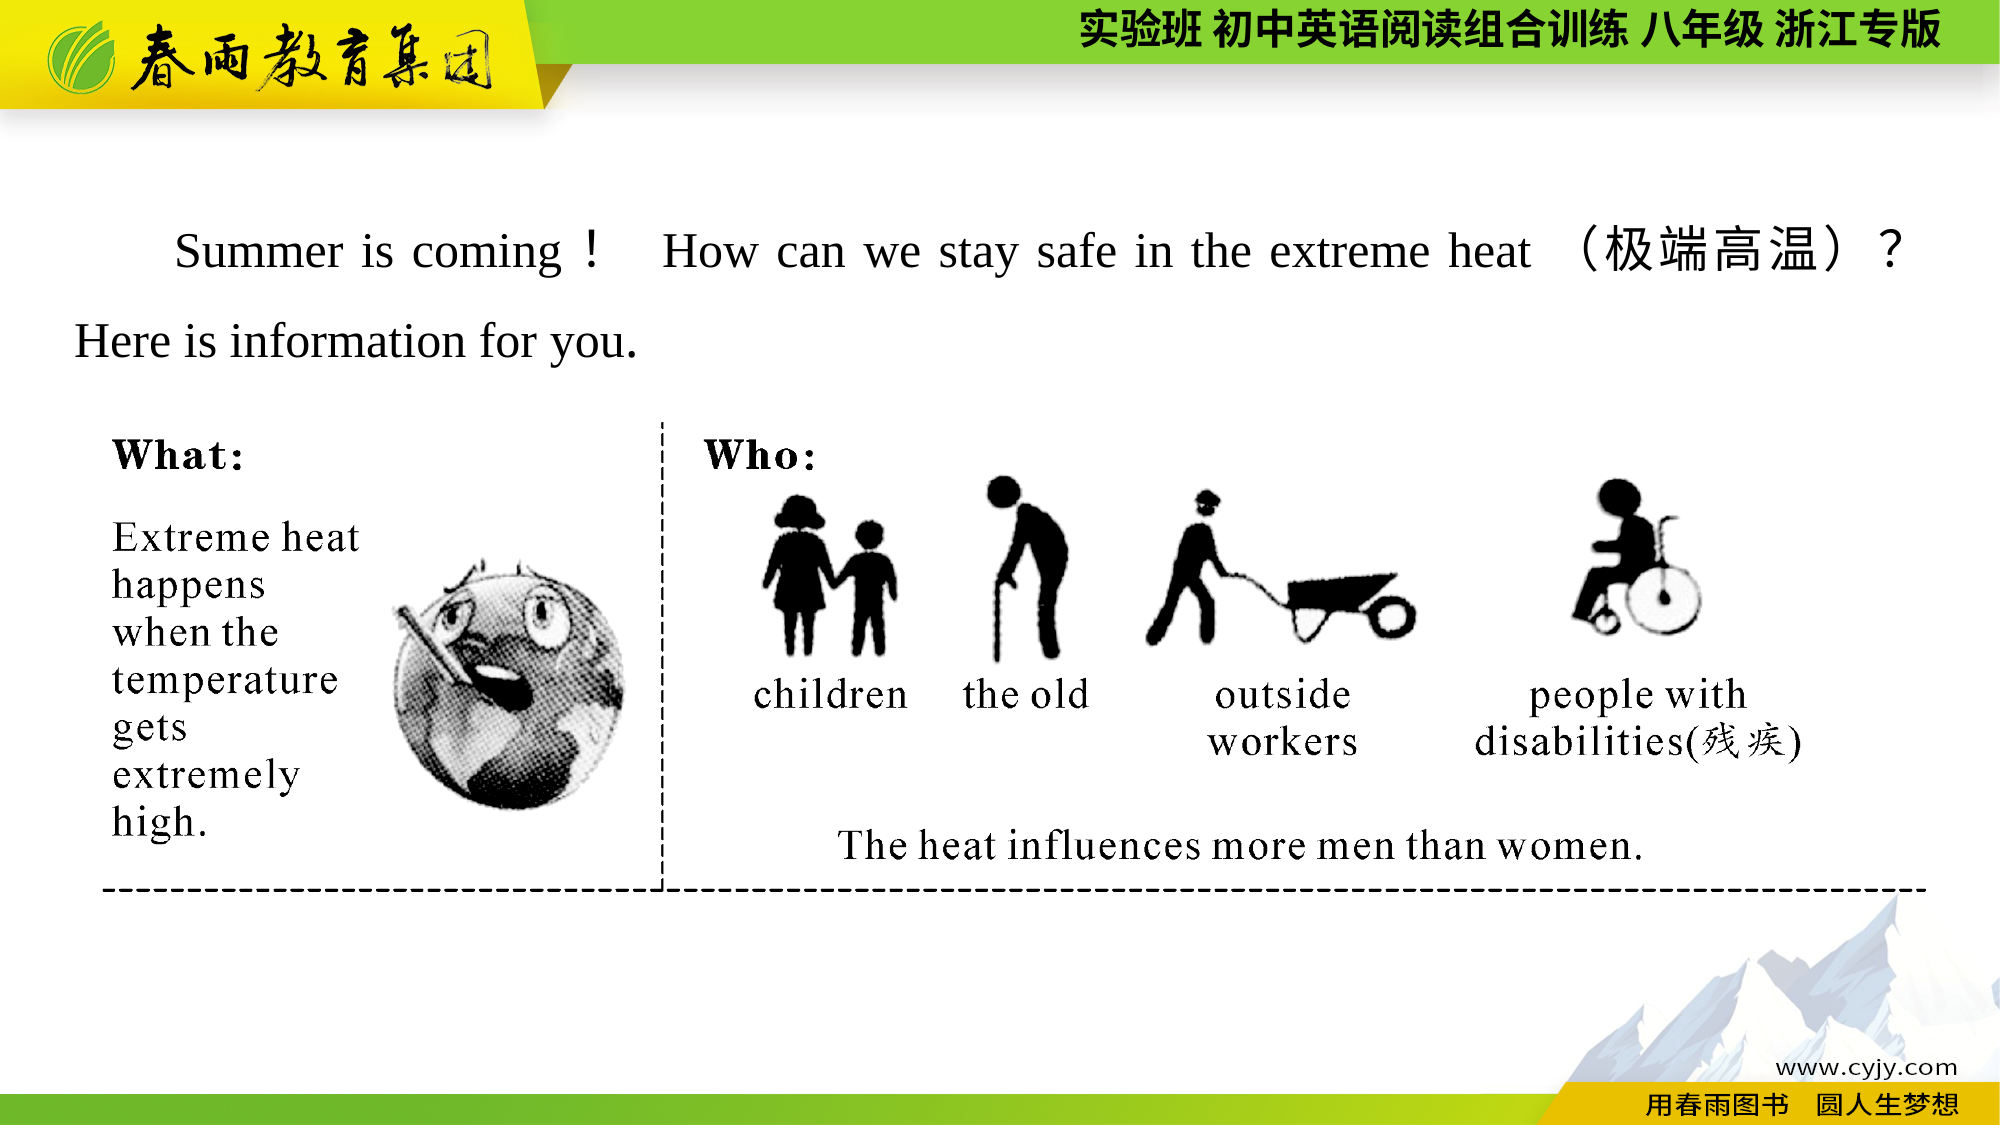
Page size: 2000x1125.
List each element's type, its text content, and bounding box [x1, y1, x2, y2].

list Summer is coming！ How can we stay safe in the extreme heat（极端高温）？ Here is information for you. [59, 179, 1944, 365]
picture [0, 0, 2000, 1125]
